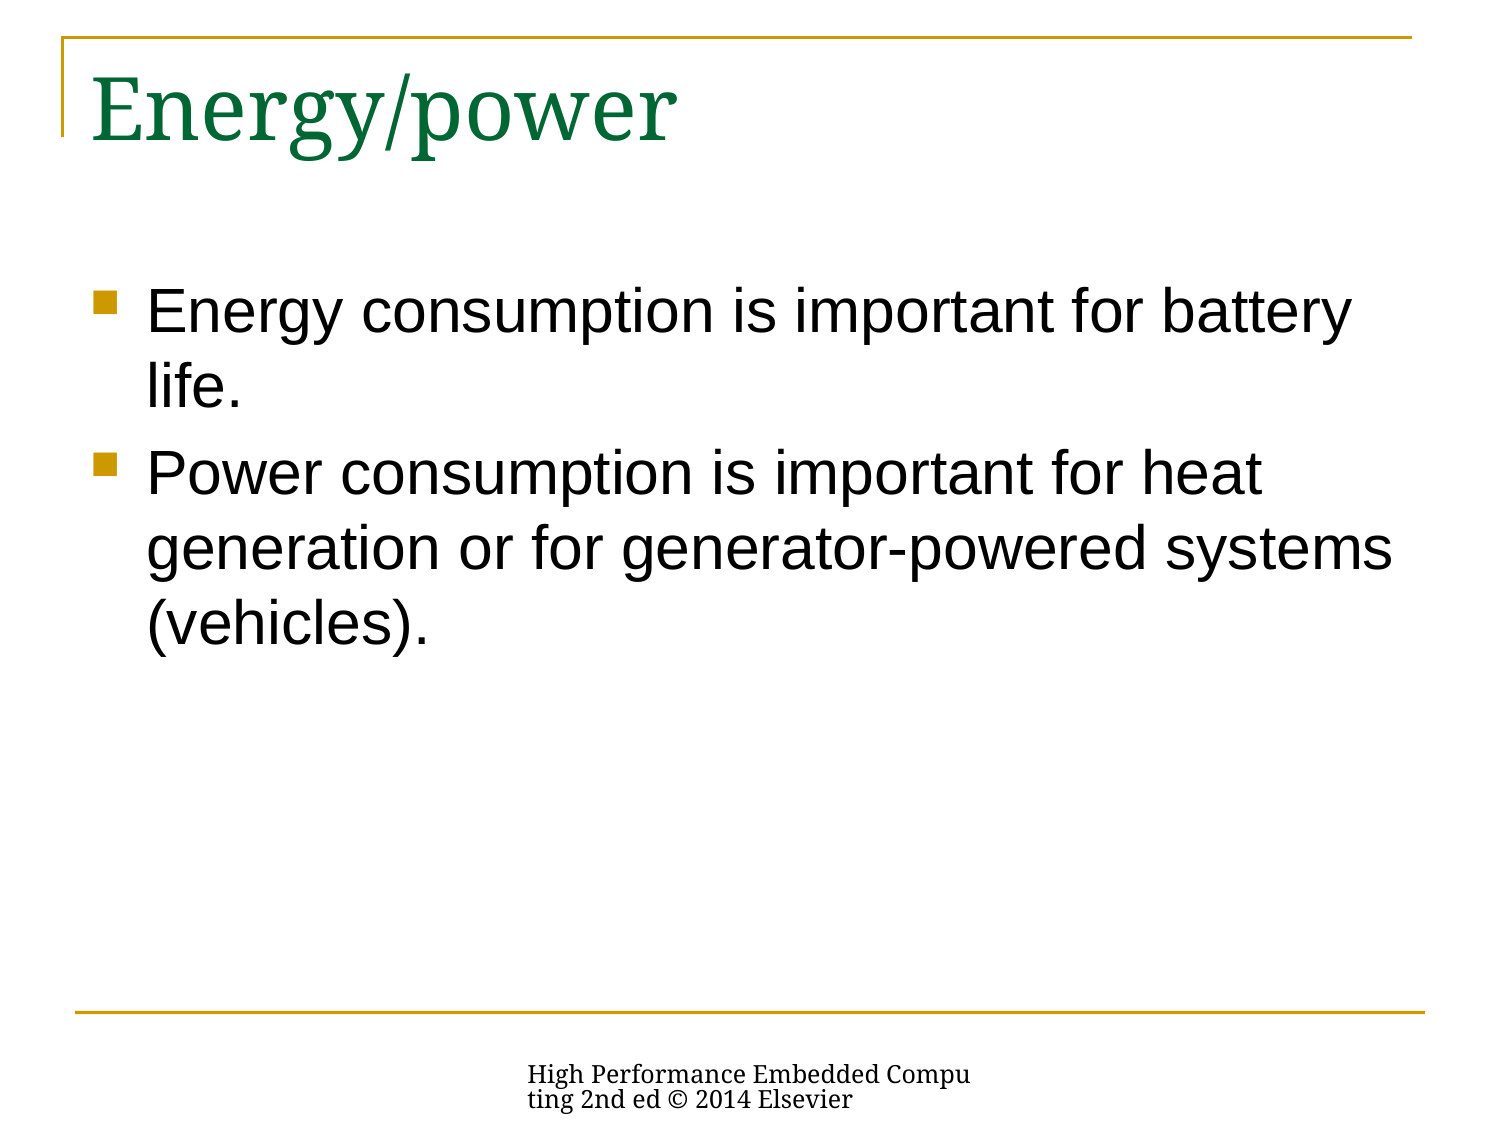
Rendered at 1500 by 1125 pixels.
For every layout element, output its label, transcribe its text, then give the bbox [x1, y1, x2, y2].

footer High Performance Embedded Computing 2nd ed © 2014 Elsevier [512, 1025, 988, 1100]
title Energy/power [75, 45, 1425, 233]
list Energy consumption is important for battery life. Power consumption is important for heat generation or for generator-powered systems (vehicles). [75, 262, 1425, 1006]
